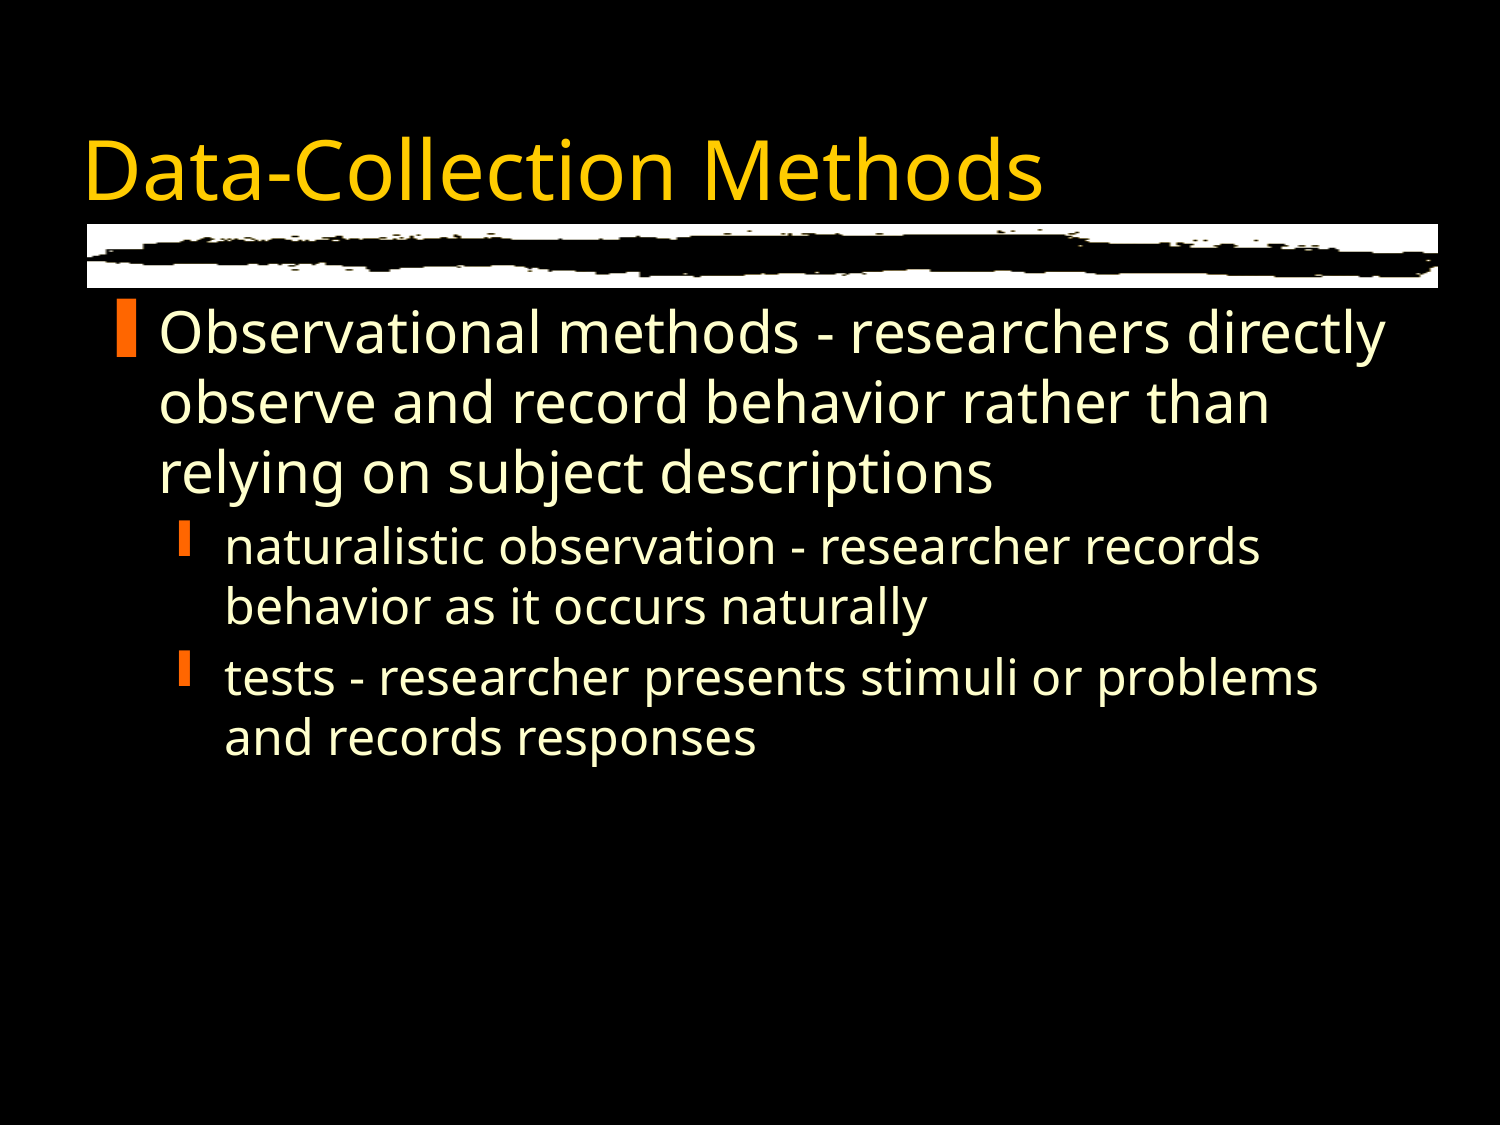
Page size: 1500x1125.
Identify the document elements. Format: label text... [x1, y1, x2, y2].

list Observational methods - researchers directly observe and record behavior rather than relying on subject descriptions naturalistic observation - researcher records behavior as it occurs naturally tests - researcher presents stimuli or problems and records responses [87, 287, 1430, 973]
title Data-Collection Methods [66, 37, 1342, 226]
